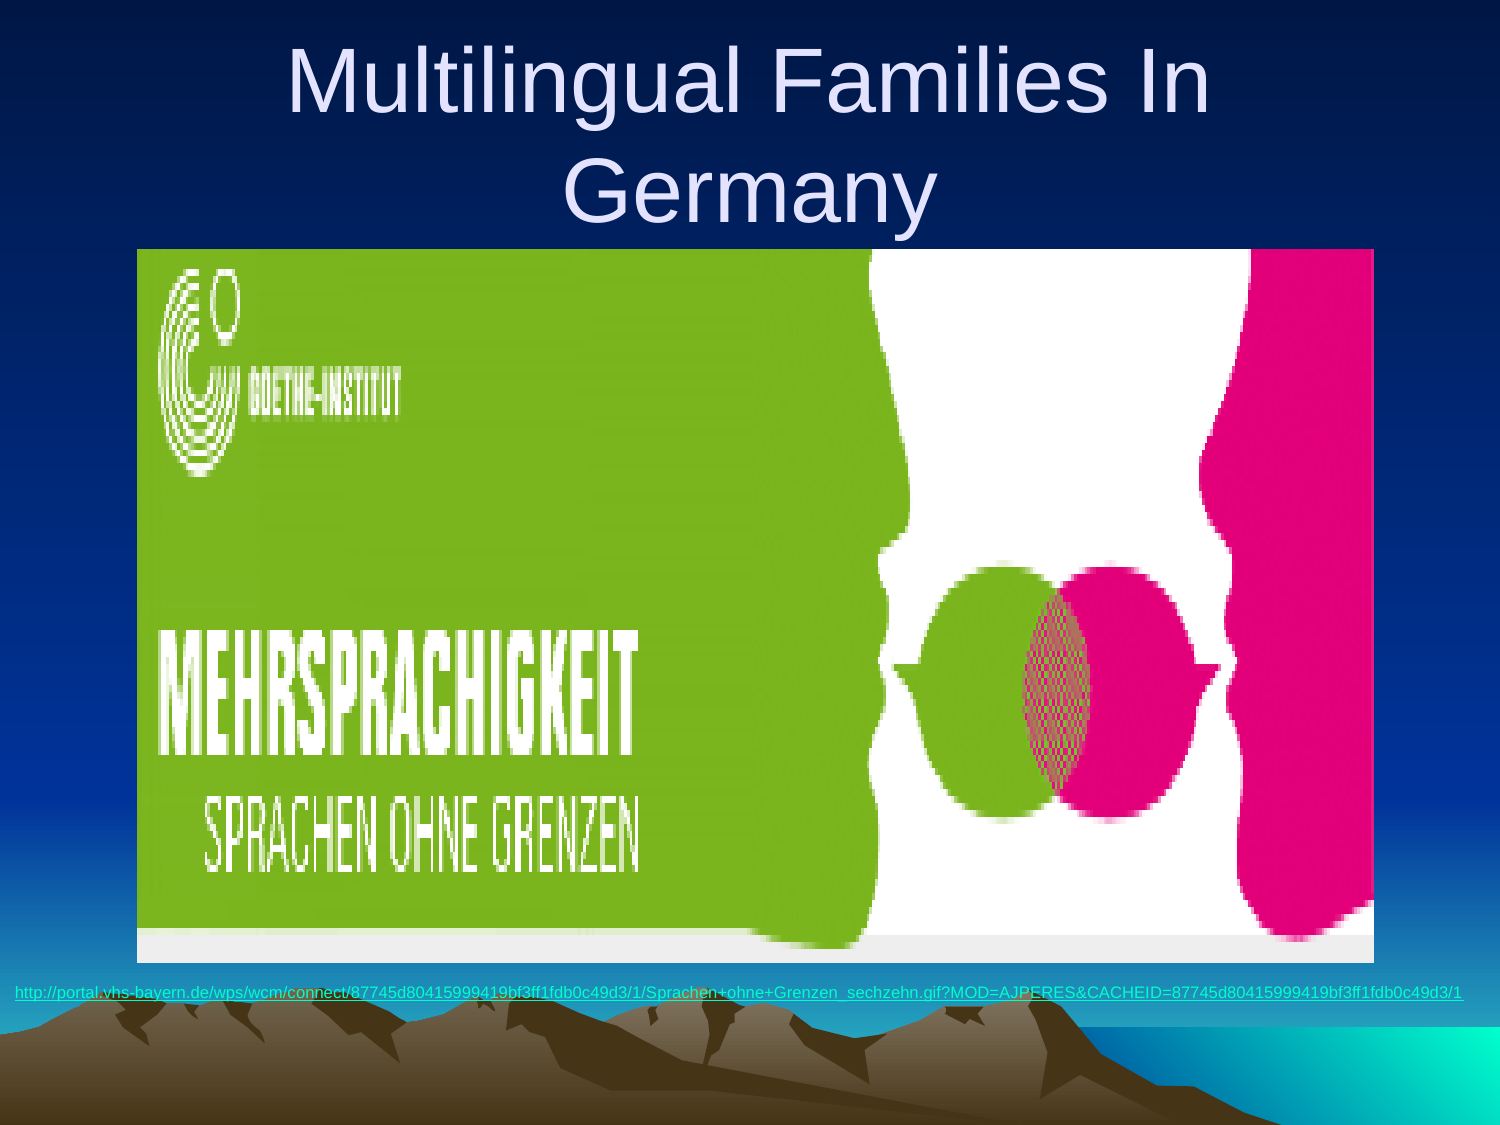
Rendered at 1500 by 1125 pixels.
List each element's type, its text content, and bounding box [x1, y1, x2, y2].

picture [137, 249, 1374, 963]
text_box http://portal.vhs-bayern.de/wps/wcm/connect/87745d80415999419bf3ff1fdb0c49d3/1/Sprachen+ohne+Grenzen_sechzehn.gif?MOD=AJPERES&CACHEID=87745d80415999419bf3ff1fdb0c49d3/1 [0, 974, 1500, 1010]
title Multilingual Families In Germany [74, 37, 1426, 226]
